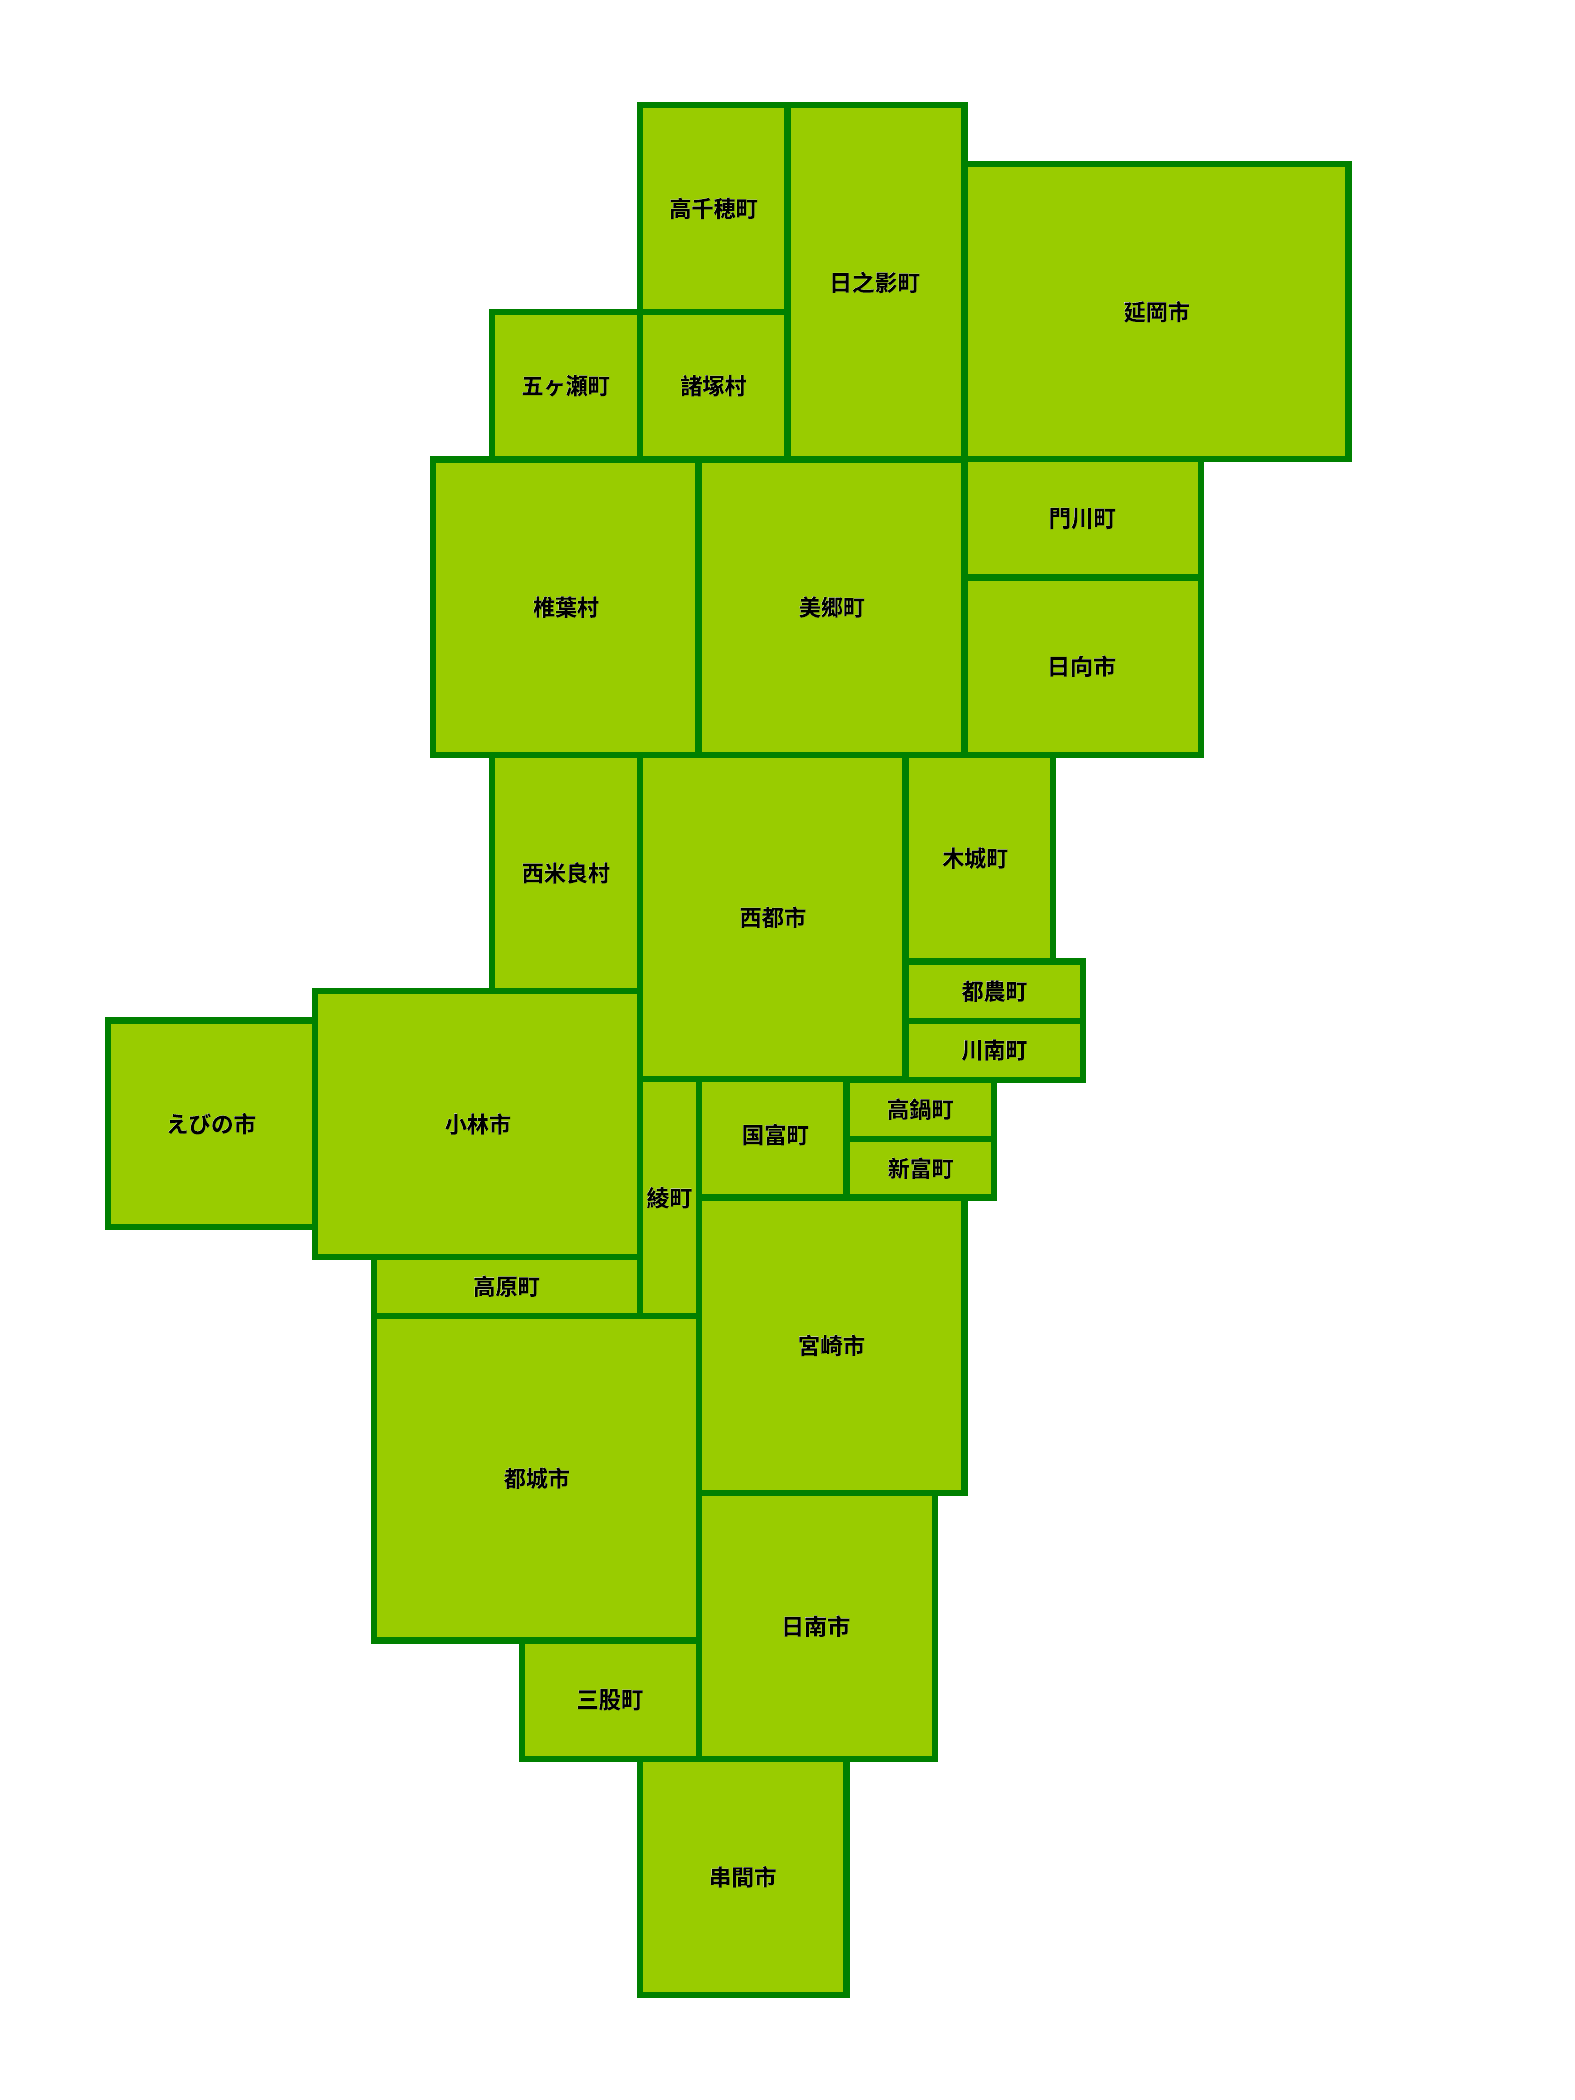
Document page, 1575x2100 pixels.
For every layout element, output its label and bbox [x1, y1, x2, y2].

text_box [473, 1274, 540, 1298]
text_box [533, 595, 599, 619]
text_box [1049, 654, 1116, 678]
text_box [503, 1466, 570, 1490]
text_box [798, 595, 865, 619]
text_box [887, 1156, 954, 1180]
text_box [1049, 507, 1116, 530]
text_box [961, 1038, 1027, 1062]
text_box [646, 1186, 693, 1209]
text_box [942, 846, 1008, 870]
text_box [522, 861, 610, 884]
text_box [832, 271, 920, 294]
text_box [961, 979, 1027, 1003]
text_box [798, 1334, 865, 1357]
text_box [522, 374, 610, 397]
text_box [742, 1123, 809, 1146]
text_box [740, 905, 806, 929]
text_box [577, 1688, 643, 1711]
text_box [1123, 300, 1190, 323]
text_box [784, 1614, 850, 1638]
text_box [710, 1865, 776, 1888]
text_box [887, 1097, 954, 1121]
text_box [444, 1112, 511, 1136]
text_box [167, 1112, 256, 1135]
text_box [107, 104, 1349, 1996]
text_box [680, 374, 747, 397]
text_box [670, 197, 758, 220]
